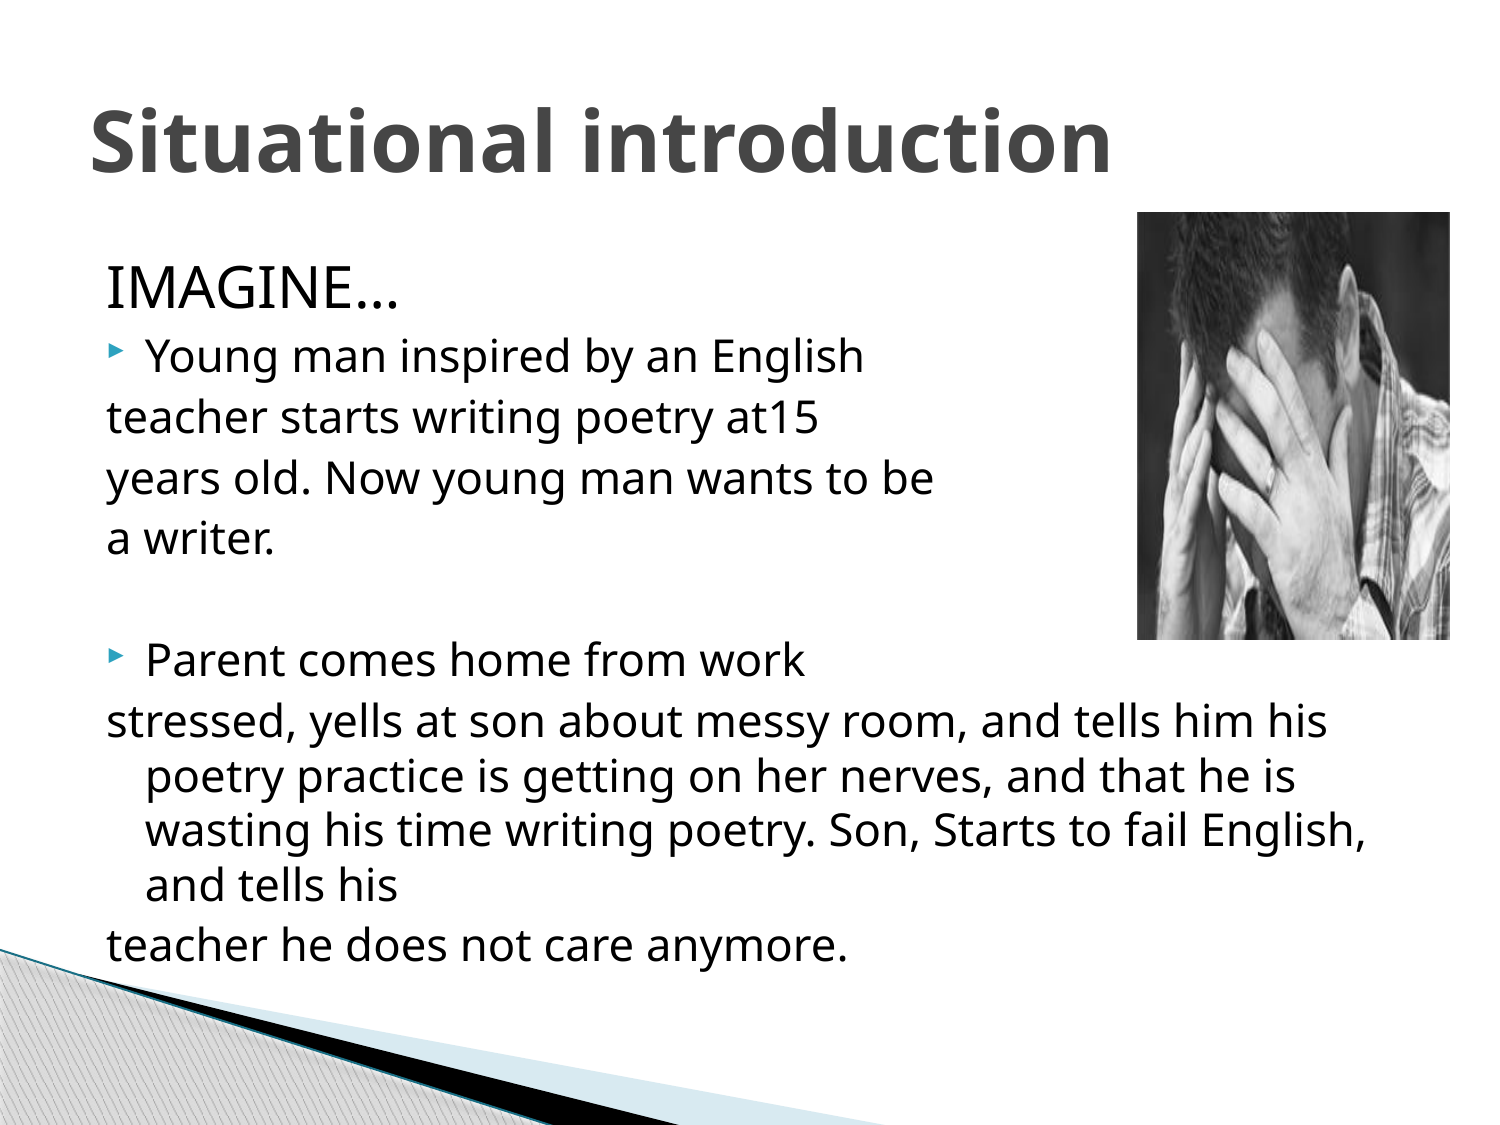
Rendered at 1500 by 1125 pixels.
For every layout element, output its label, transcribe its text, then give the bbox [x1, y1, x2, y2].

picture [1137, 212, 1451, 640]
title Situational introduction [75, 45, 1425, 233]
list IMAGINE… Young man inspired by an English teacher starts writing poetry at15 years old. Now young man wants to be a writer. Parent comes home from work stressed, yells at son about messy room, and tells him his poetry practice is getting on her nerves, and that he is wasting his time writing poetry. Son, Starts to fail English, and tells his teacher he does not care anymore. [75, 243, 1425, 986]
